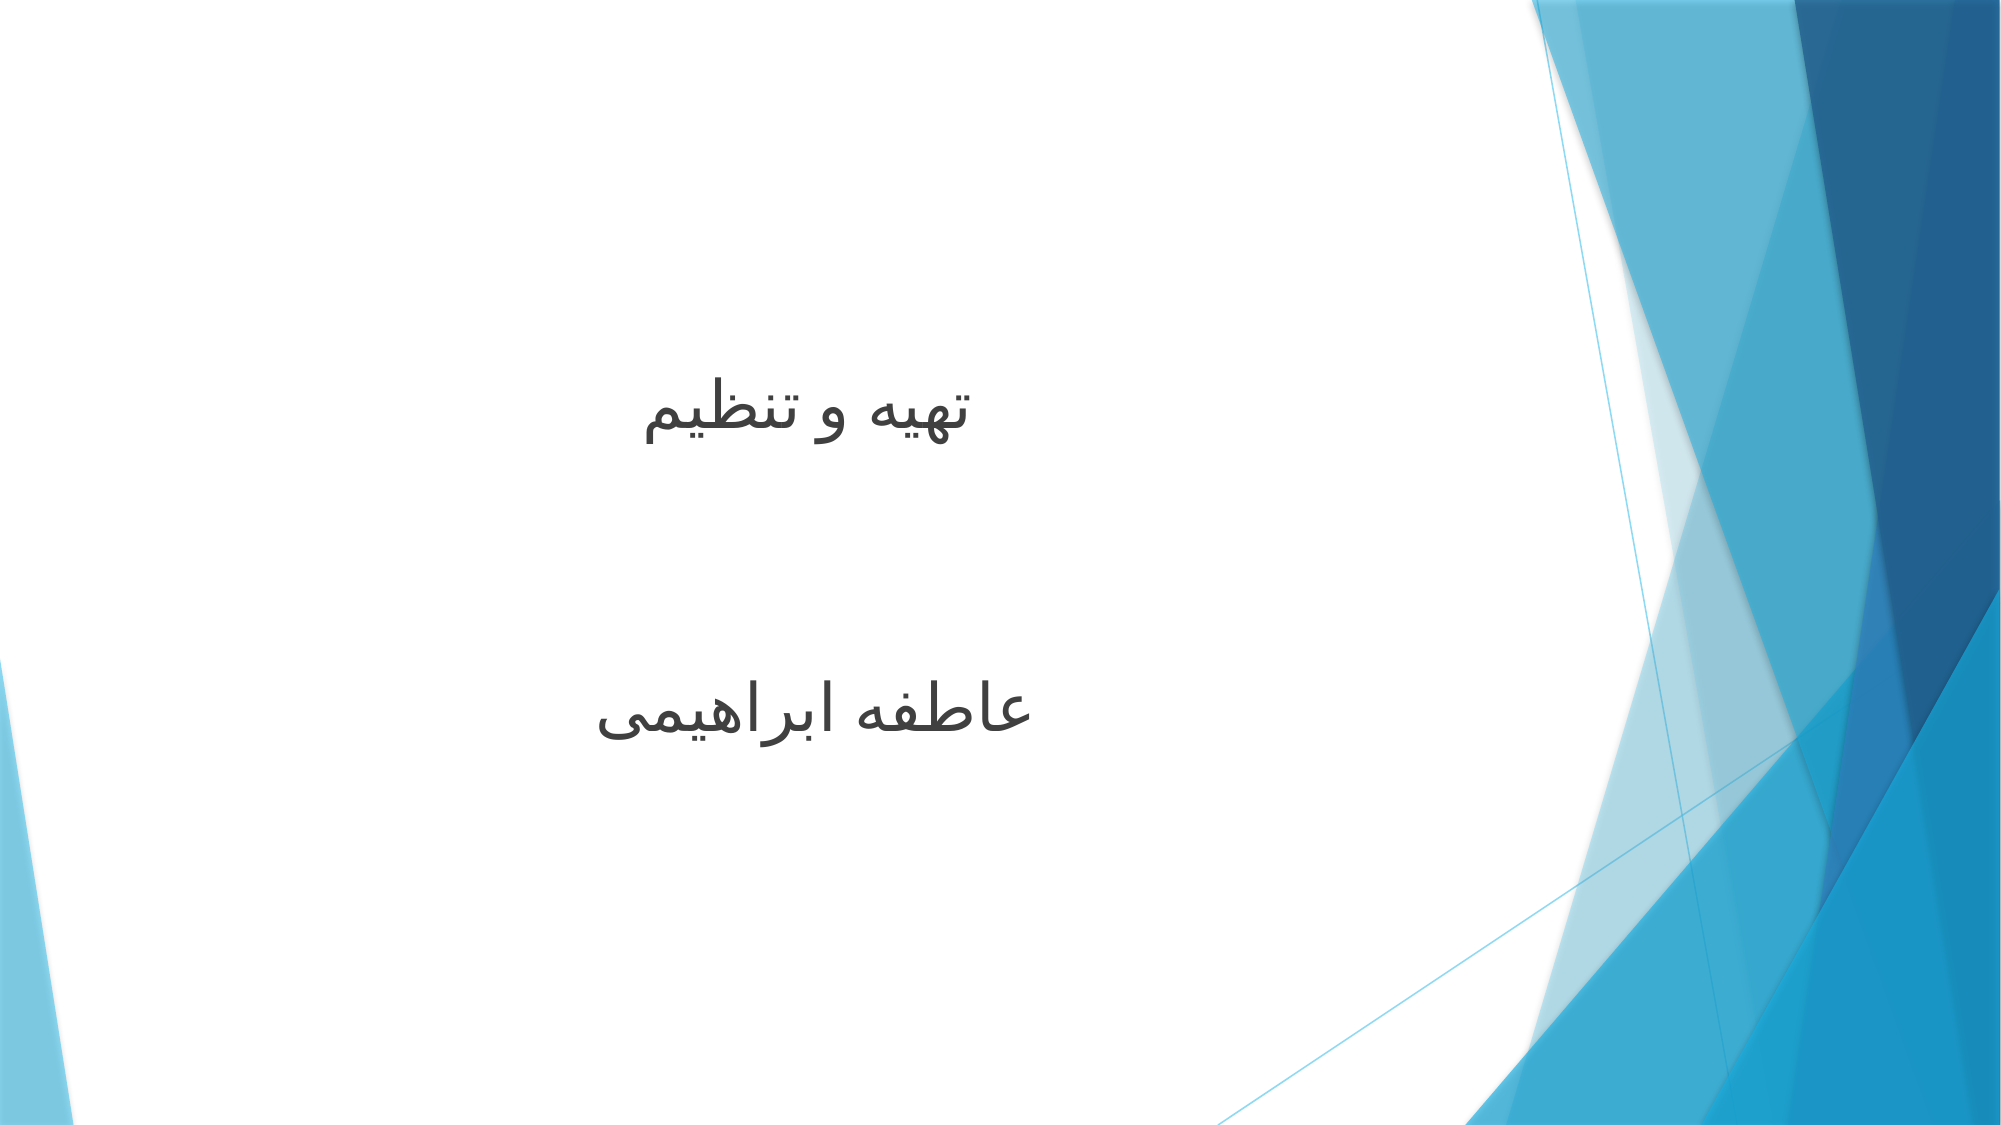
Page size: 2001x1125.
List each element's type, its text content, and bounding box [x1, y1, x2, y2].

list تهیه و تنظیم عاطفه ابراهیمی [111, 354, 1522, 992]
